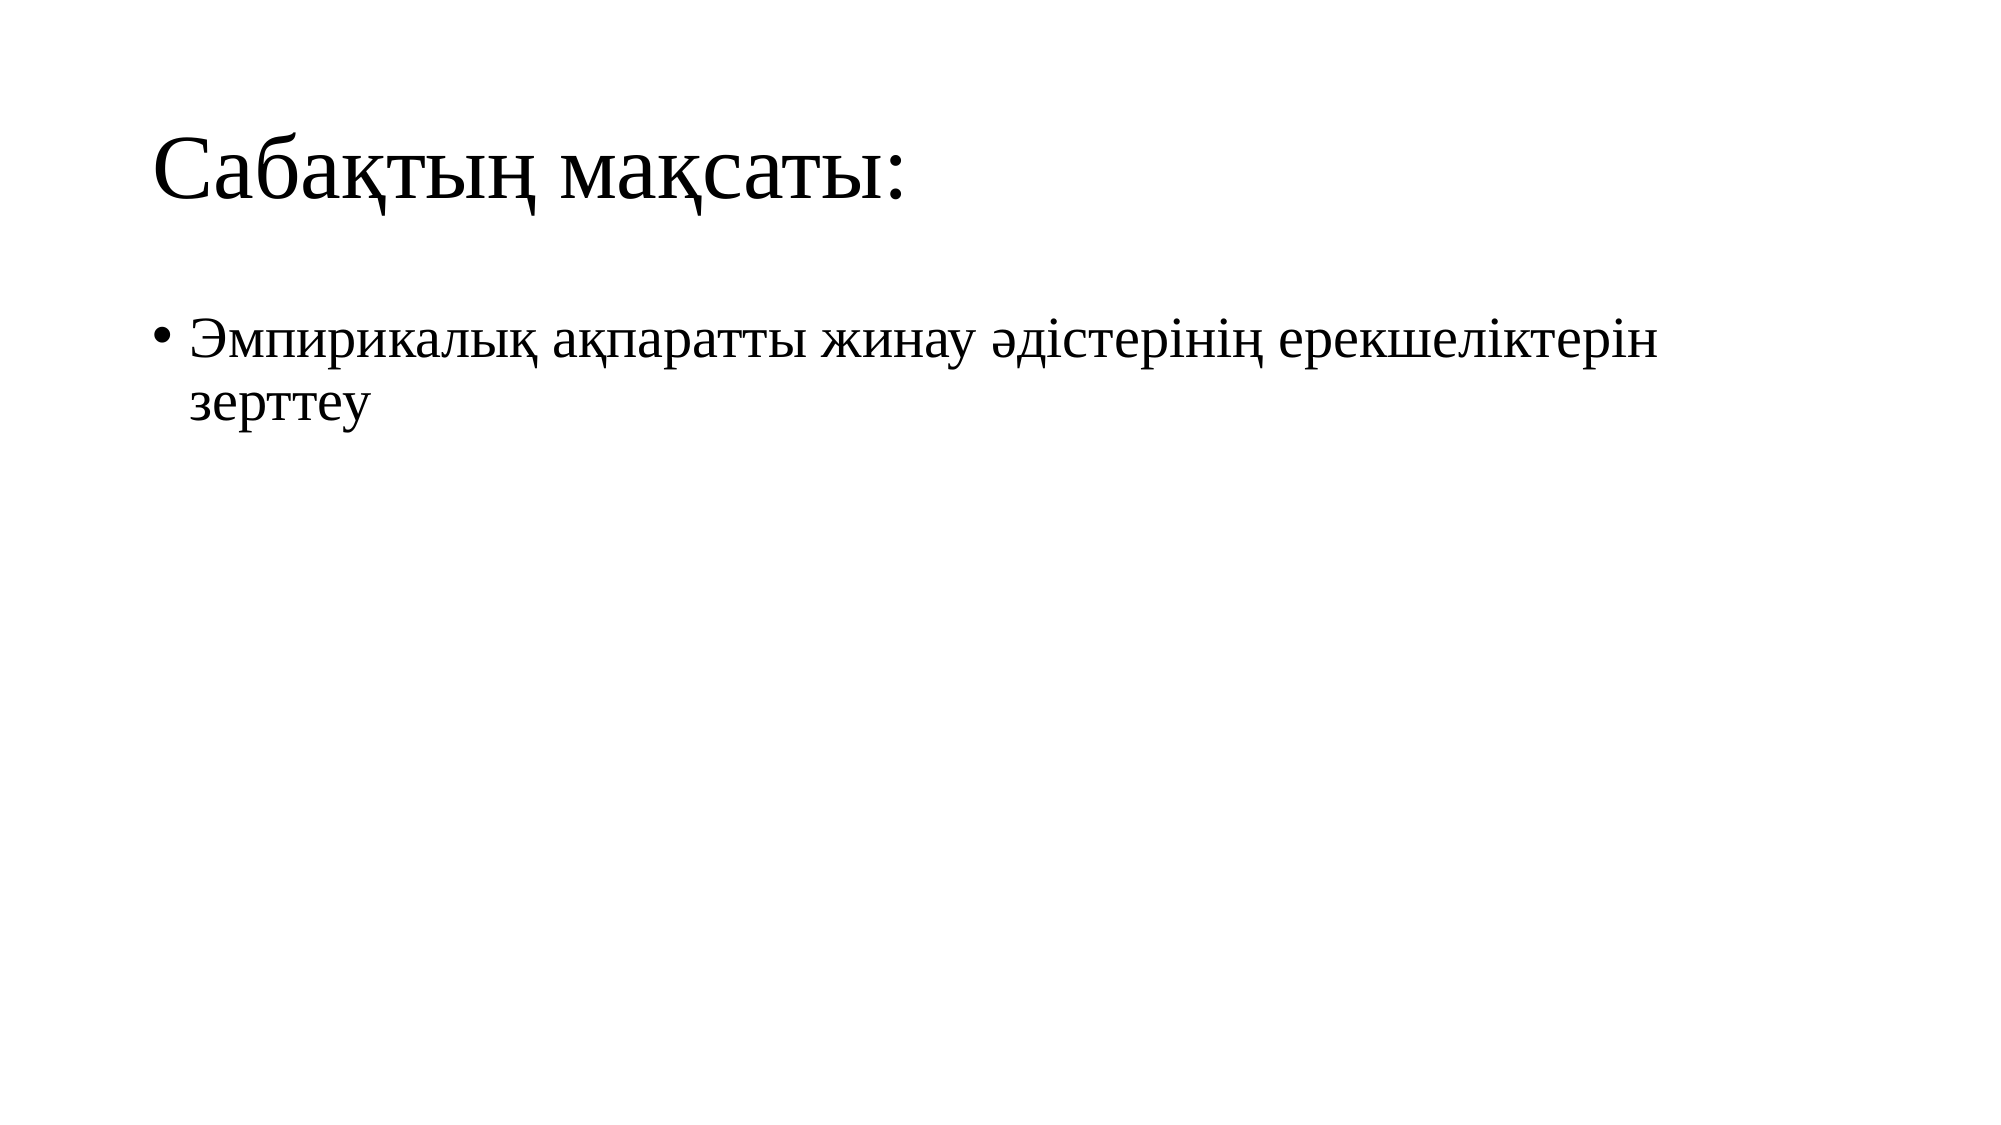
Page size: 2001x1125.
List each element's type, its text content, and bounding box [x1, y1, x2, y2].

title Сабақтың мақсаты: [137, 59, 1863, 278]
list Эмпирикалық ақпаратты жинау әдістерінің ерекшеліктерін зерттеу [137, 299, 1863, 1014]
